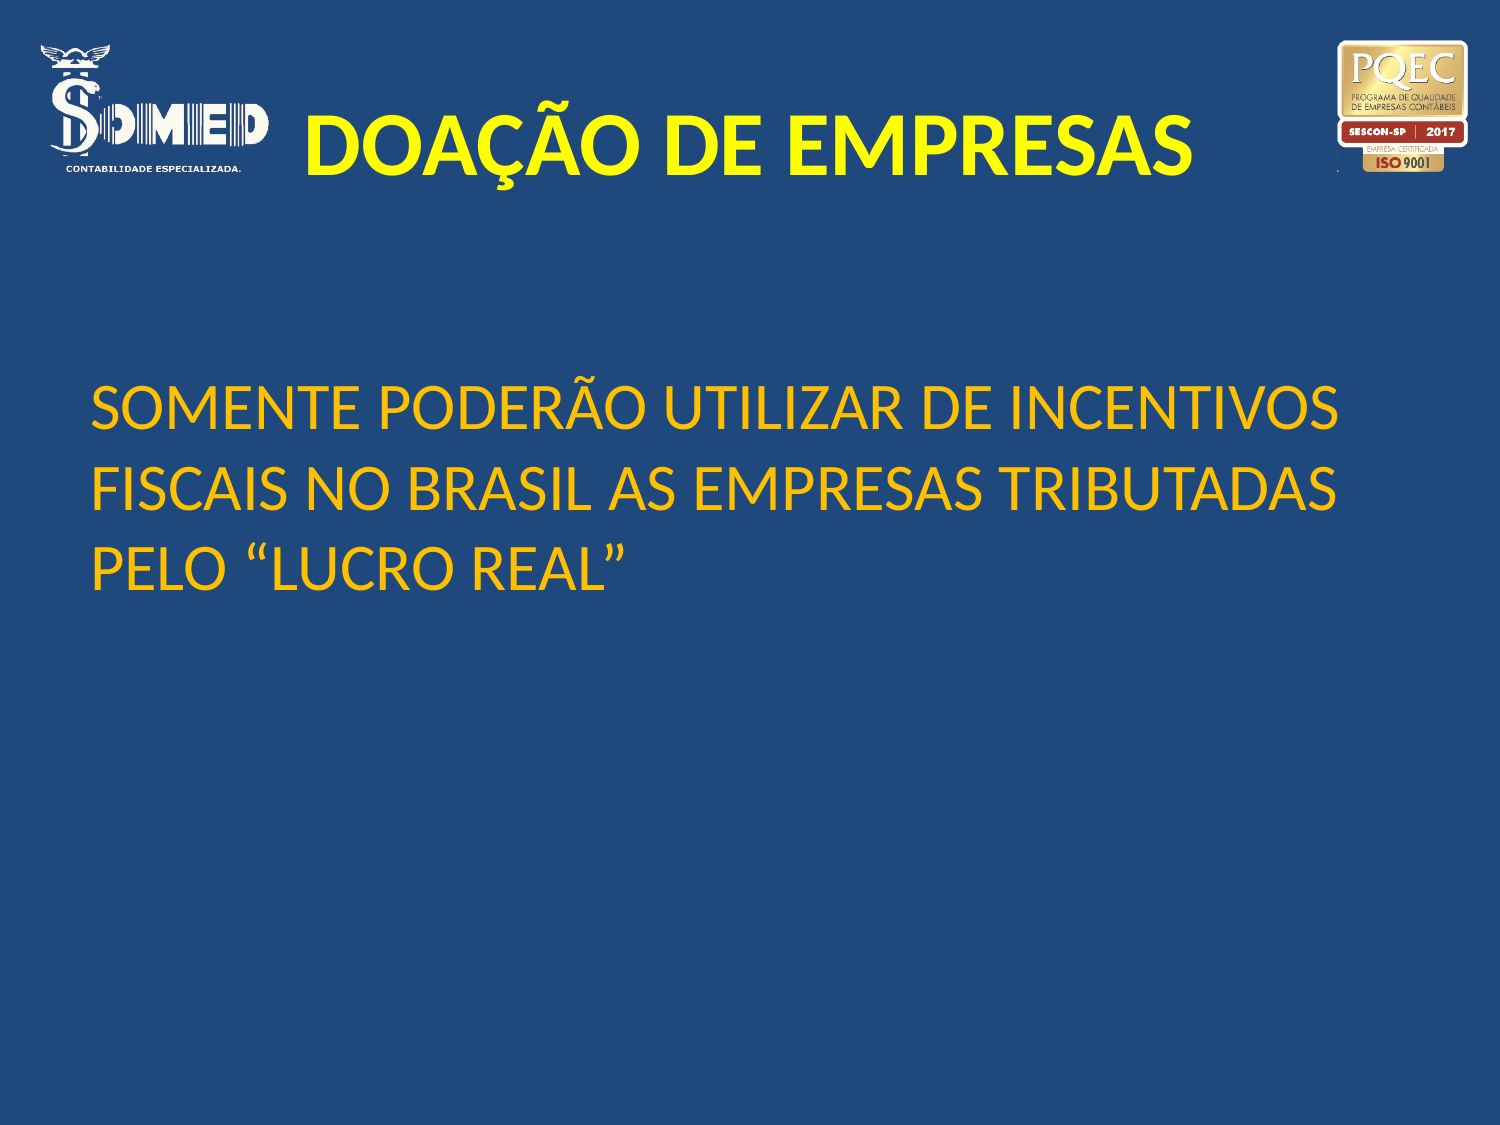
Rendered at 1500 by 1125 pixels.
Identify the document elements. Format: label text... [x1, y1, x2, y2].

title DOAÇÃO DE EMPRESAS [75, 45, 1425, 233]
picture [1336, 40, 1468, 172]
list SOMENTE PODERÃO UTILIZAR DE INCENTIVOS FISCAIS NO BRASIL AS EMPRESAS TRIBUTADAS PELO “LUCRO REAL” [75, 262, 1425, 1005]
picture [32, 39, 281, 196]
